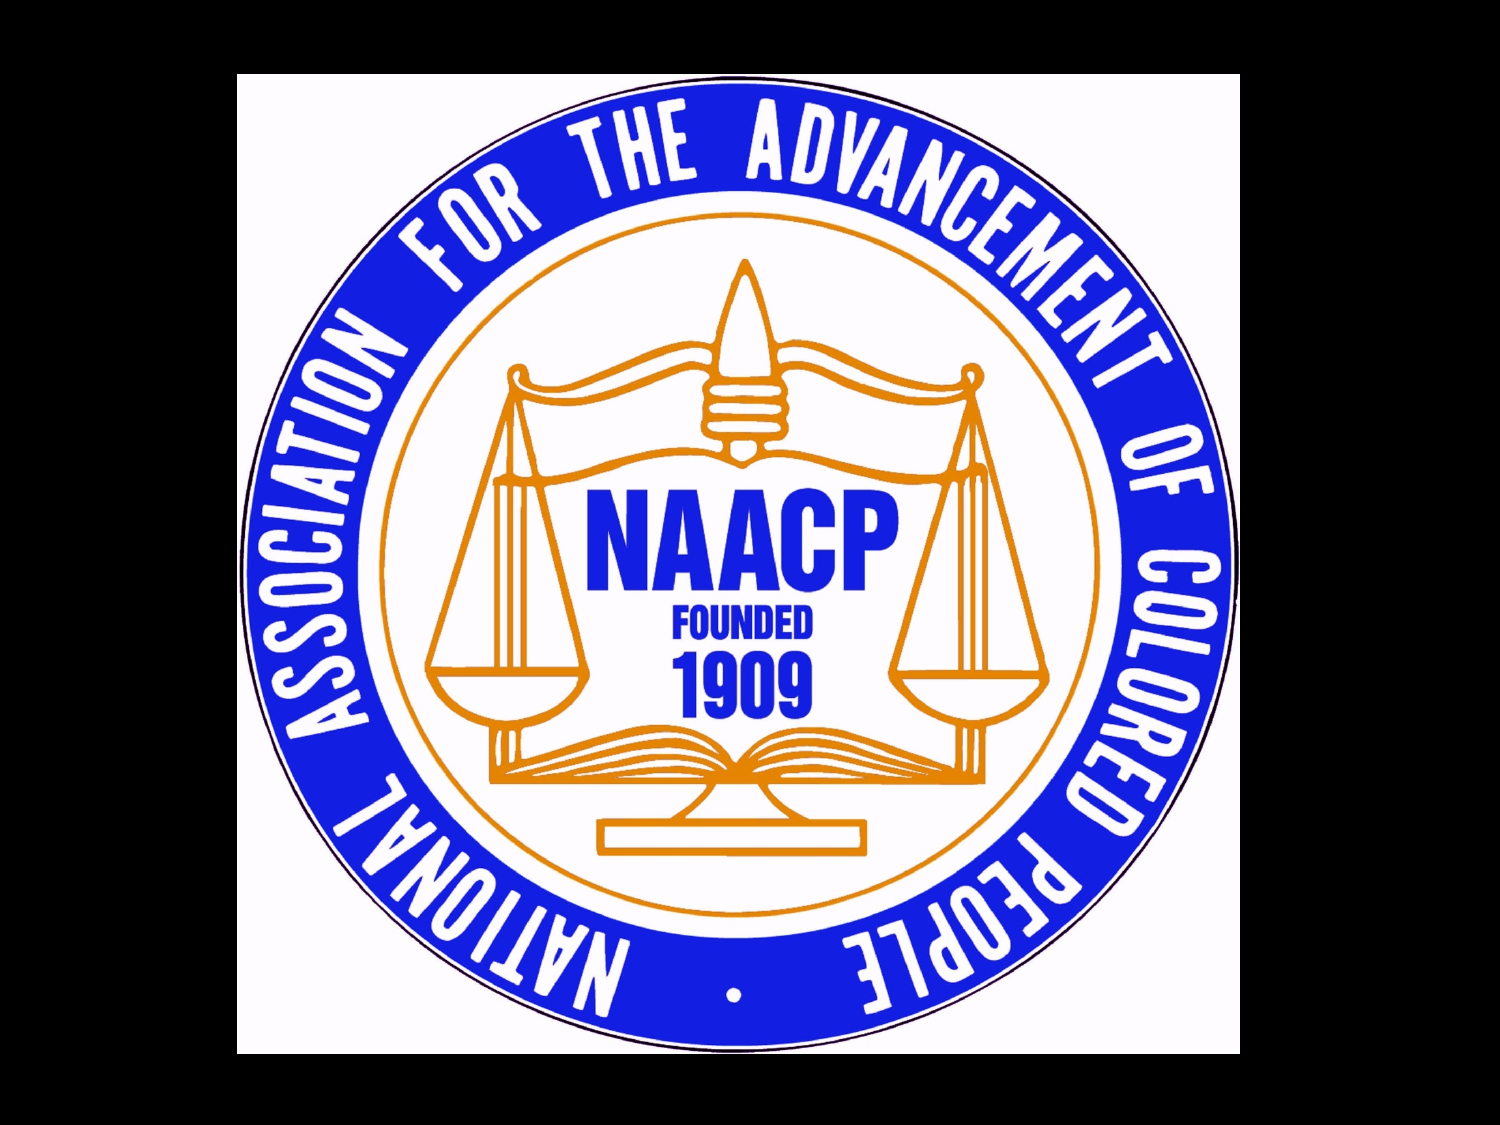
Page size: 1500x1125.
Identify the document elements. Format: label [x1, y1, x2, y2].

picture [237, 74, 1241, 1054]
